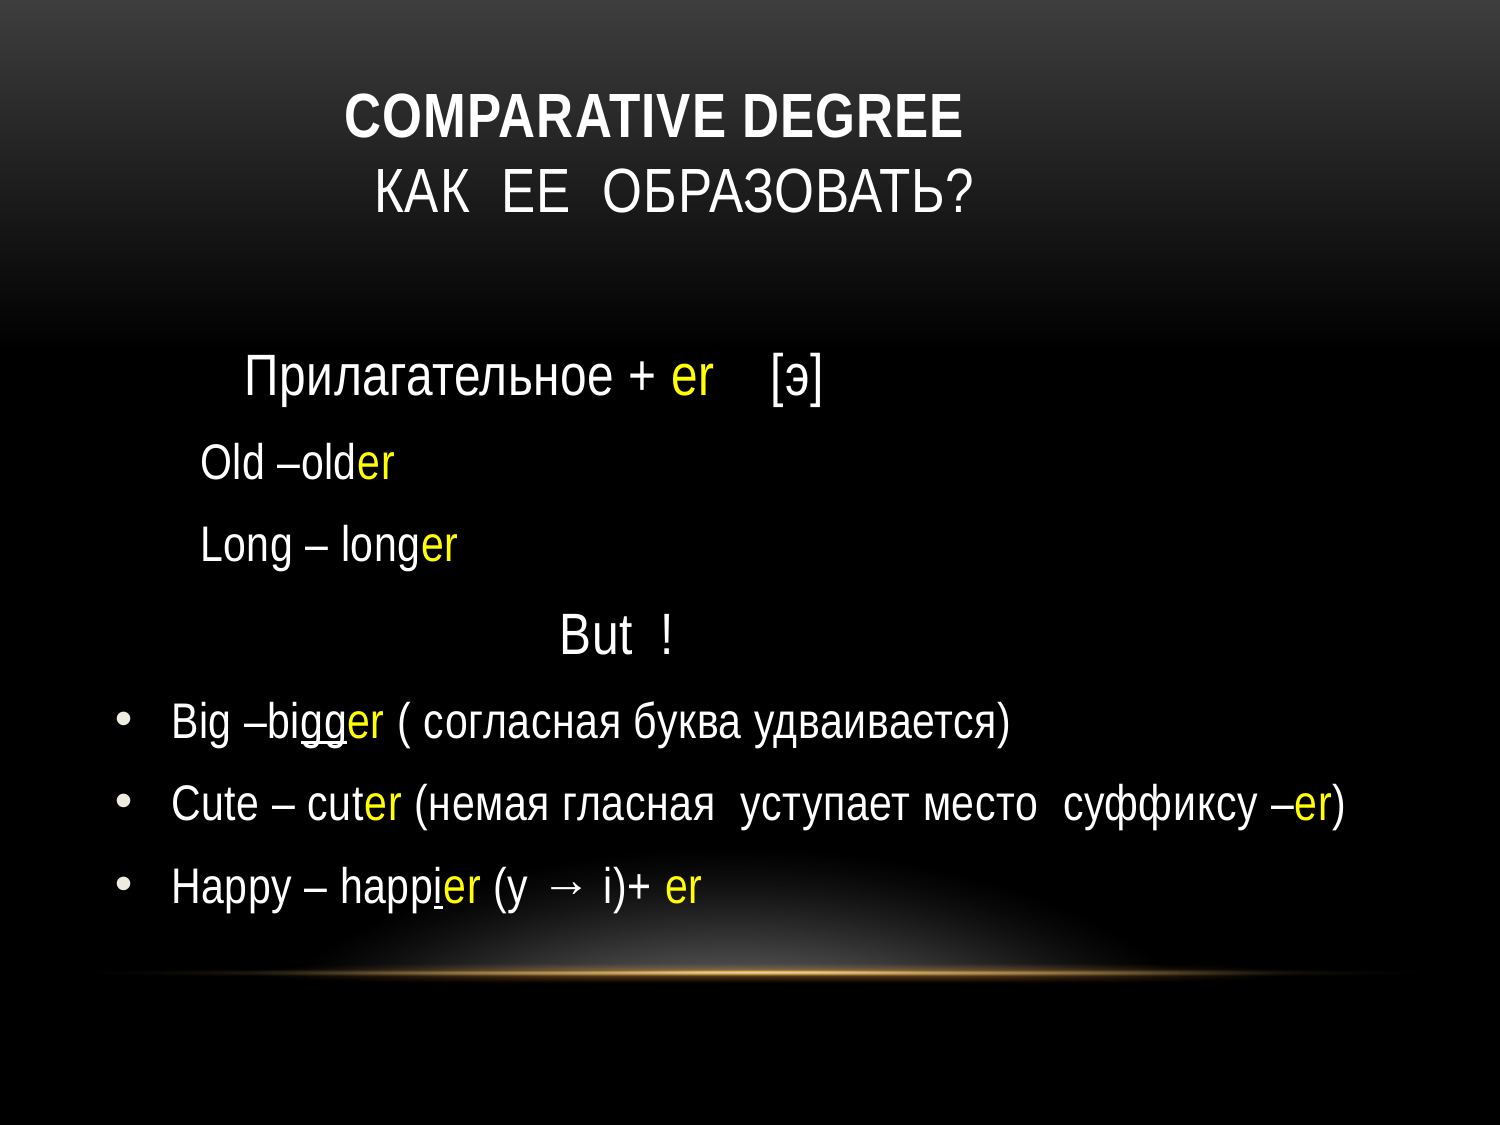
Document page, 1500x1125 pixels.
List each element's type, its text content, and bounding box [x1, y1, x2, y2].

picture [0, 0, 1500, 1125]
title Comparative degree Как ее образовать? [99, 45, 1400, 233]
list Прилагательное + er [э] Old –older Long – longer But ! Big –bigger ( согласная буква удваивается) Cute – cuter (немая гласная уступает место суффиксу –er) Happy – happier (y → i)+ er [99, 262, 1400, 938]
